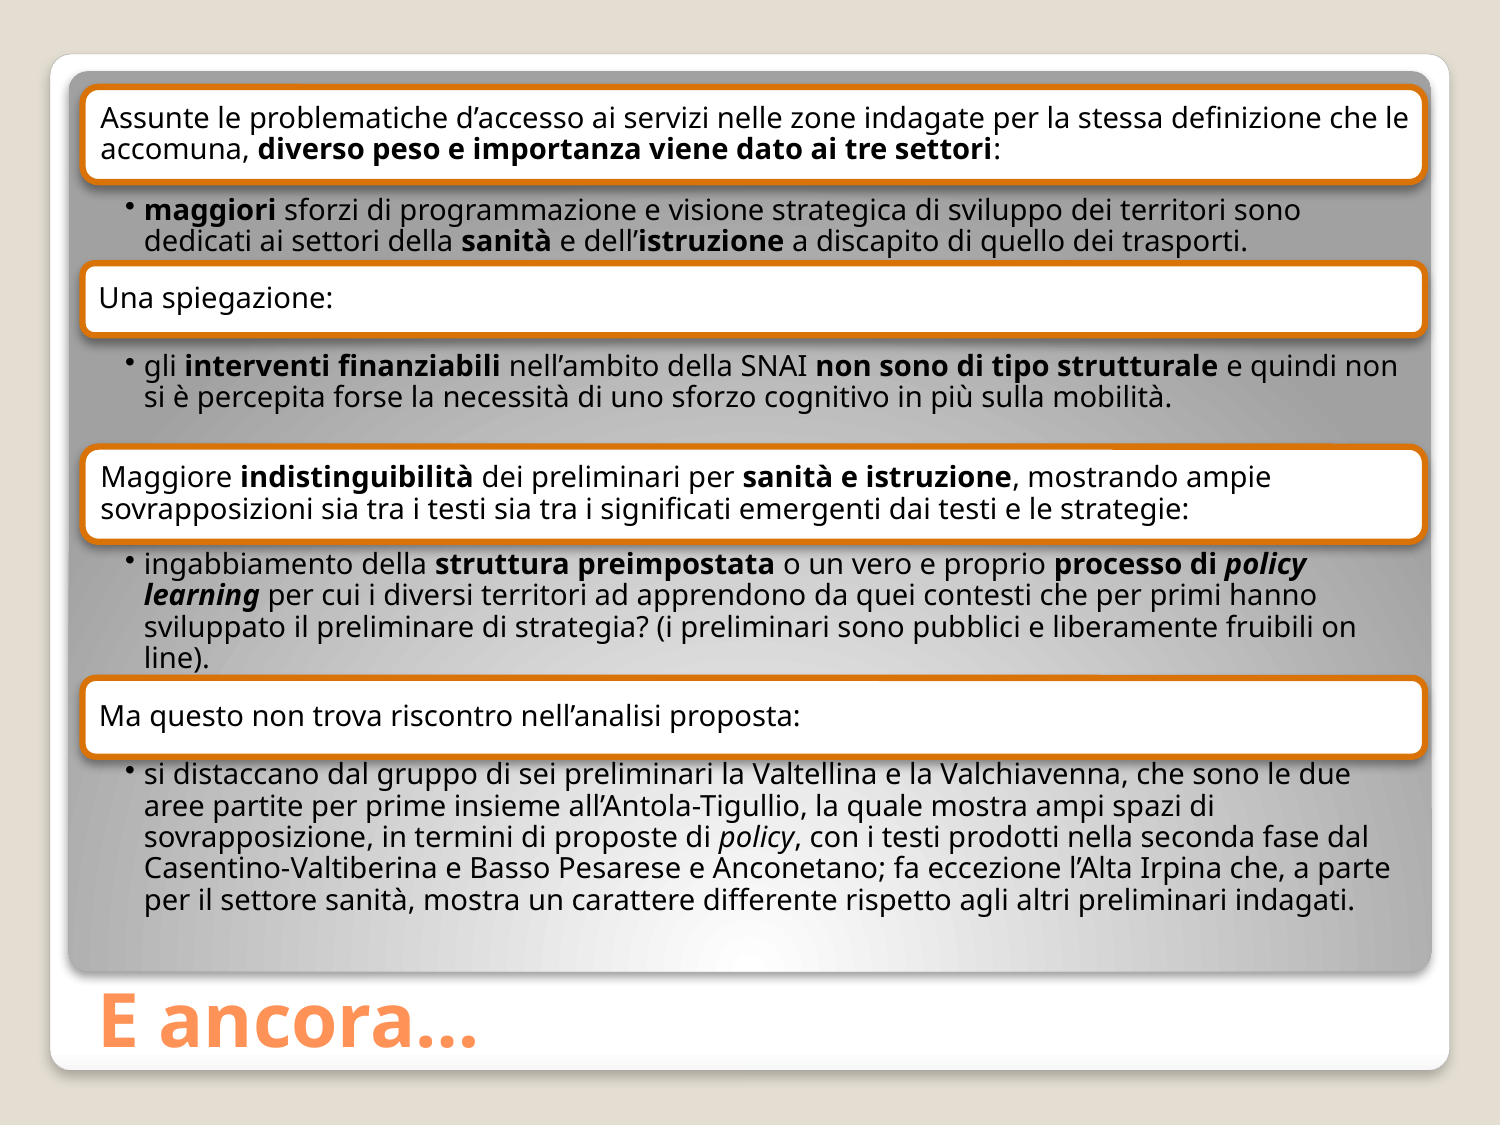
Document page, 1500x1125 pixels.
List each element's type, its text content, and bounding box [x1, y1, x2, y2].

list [82, 86, 1426, 965]
title E ancora… [82, 976, 1425, 1071]
